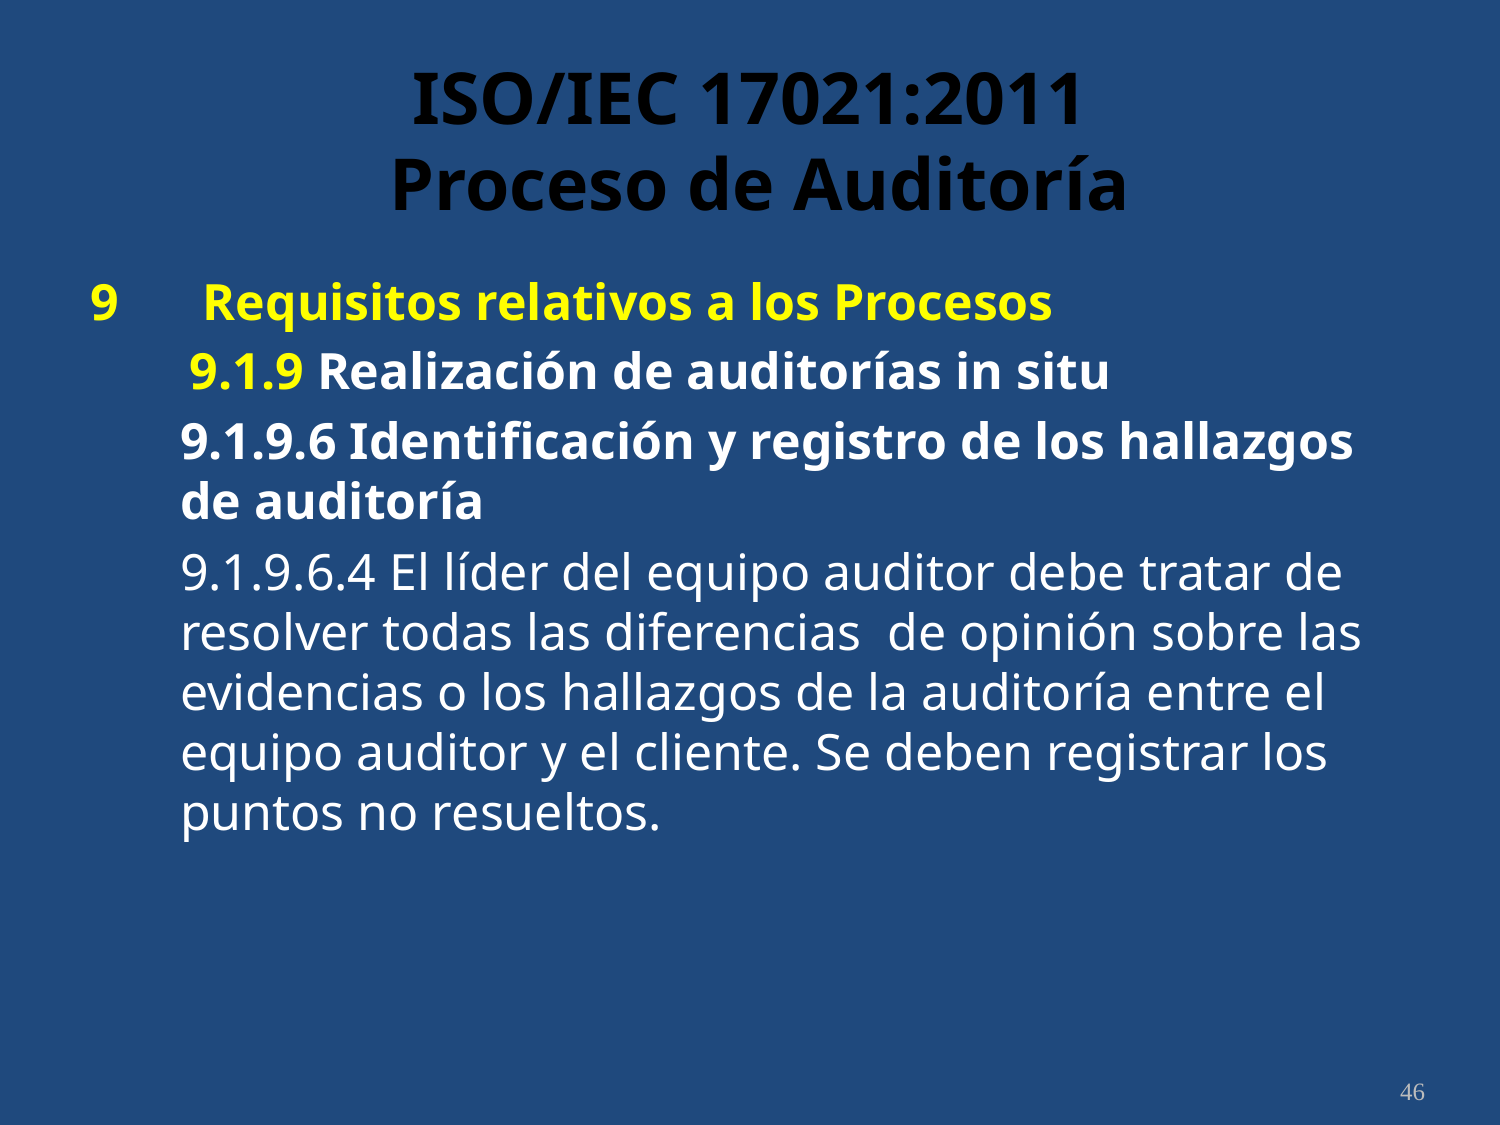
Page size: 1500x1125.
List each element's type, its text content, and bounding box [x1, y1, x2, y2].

title ISO/IEC 17021:2011 Proceso de Auditoría [75, 45, 1425, 233]
slide_number 46 [1299, 1052, 1425, 1113]
list 9 Requisitos relativos a los Procesos 9.1.9 Realización de auditorías in situ 9.1.9.6 Identificación y registro de los hallazgos de auditoría 9.1.9.6.4 El líder del equipo auditor debe tratar de resolver todas las diferencias de opinión sobre las evidencias o los hallazgos de la auditoría entre el equipo auditor y el cliente. Se deben registrar los puntos no resueltos. [74, 262, 1426, 1036]
